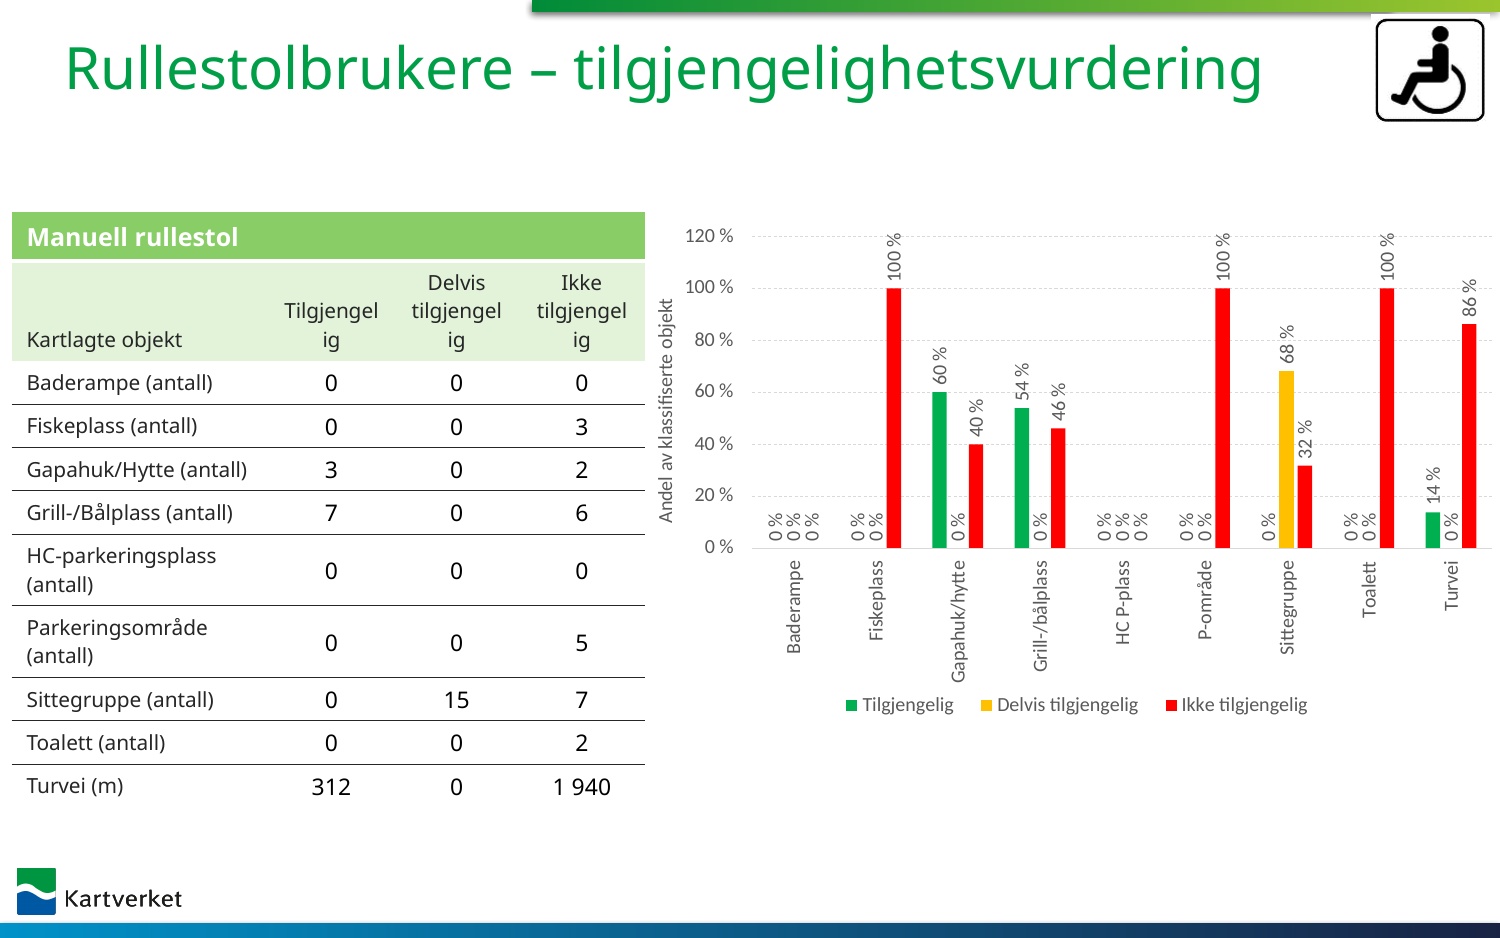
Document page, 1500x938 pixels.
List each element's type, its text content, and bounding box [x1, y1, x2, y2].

table_cell 312 [269, 765, 394, 807]
table_cell HC-parkeringsplass (antall) [12, 535, 269, 605]
table_cell 0 [269, 721, 394, 764]
table_cell 3 [269, 448, 394, 490]
table_cell Ikke tilgjengelig [519, 263, 638, 361]
table_cell Baderampe (antall) [12, 361, 269, 404]
table_cell 0 [394, 721, 519, 764]
table_cell Kartlagte objekt [12, 263, 269, 361]
table_cell 0 [269, 606, 394, 677]
table_cell 15 [394, 678, 519, 720]
table_cell Fiskeplass (antall) [12, 405, 269, 447]
table_cell 3 [519, 405, 638, 447]
picture [1371, 13, 1491, 127]
table_cell 2 [519, 721, 645, 764]
table_cell 2 [519, 448, 638, 490]
table_cell Delvis tilgjengelig [394, 263, 519, 361]
table_cell Parkeringsområde (antall) [12, 606, 269, 677]
table_cell 0 [394, 405, 519, 447]
table_cell 0 [519, 535, 638, 605]
table_cell 1 940 [519, 765, 645, 807]
table_cell 0 [519, 361, 638, 404]
text_box Rullestolbrukere – tilgjengelighetsvurdering [49, 12, 1372, 109]
table_cell 0 [269, 678, 394, 720]
table_cell Tilgjengelig [269, 263, 394, 361]
table_cell 0 [394, 606, 519, 677]
table_cell 0 [394, 448, 519, 490]
table_cell 6 [519, 491, 638, 534]
table_cell 0 [394, 361, 519, 404]
table_cell 0 [269, 535, 394, 605]
table_cell 0 [394, 535, 519, 605]
table_cell 0 [269, 405, 394, 447]
table_cell 0 [394, 765, 519, 807]
table_cell Gapahuk/Hytte (antall) [12, 448, 269, 490]
table_cell 5 [519, 606, 638, 677]
table_cell Sittegruppe (antall) [12, 678, 269, 720]
picture [643, 218, 1500, 728]
table_cell 7 [519, 678, 638, 720]
table_cell 0 [394, 491, 519, 534]
table_cell 7 [269, 491, 394, 534]
table_header Manuell rullestol [12, 212, 645, 259]
table_cell Toalett (antall) [12, 721, 269, 764]
table_cell Turvei (m) [12, 765, 269, 807]
table_cell Grill-/Bålplass (antall) [12, 491, 269, 534]
table_cell 0 [269, 361, 394, 404]
